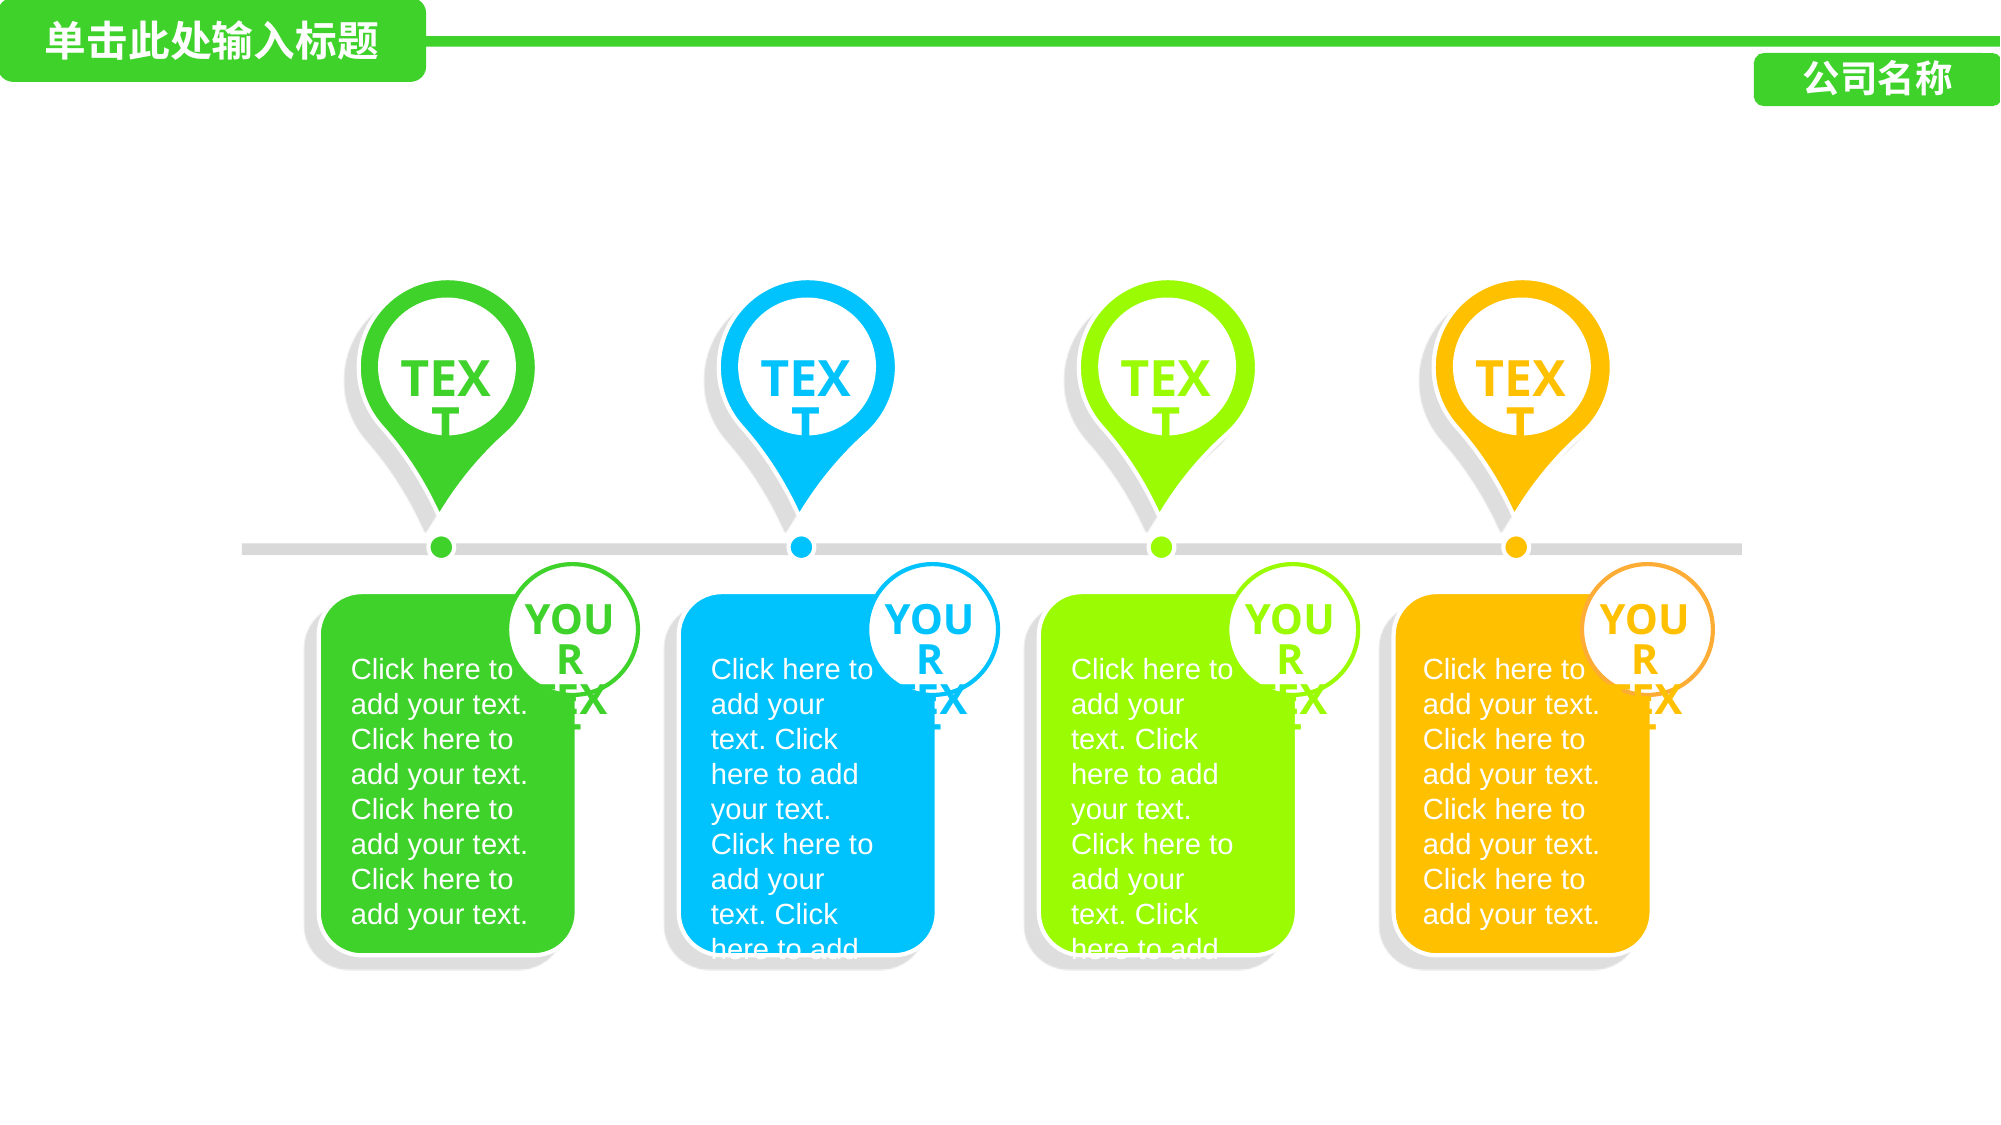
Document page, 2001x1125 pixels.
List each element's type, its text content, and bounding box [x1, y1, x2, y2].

text_box [1148, 534, 1175, 561]
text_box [1433, 278, 1612, 463]
text_box [318, 592, 577, 956]
text_box [1172, 543, 1506, 556]
text_box [1527, 543, 1742, 556]
text_box [877, 564, 988, 594]
text_box Click here to add your text. Click here to add your text. Click here to add your text. Click here to add your text. [336, 643, 555, 938]
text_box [718, 278, 897, 463]
text_box [1503, 534, 1530, 561]
text_box [428, 534, 455, 561]
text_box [358, 278, 537, 463]
text_box Click here to add your text. Click here to add your text. Click here to add your text. Click here to add your text. [1408, 643, 1633, 938]
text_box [1756, 47, 2000, 108]
text_box YOUR TEXT [1228, 594, 1352, 770]
text_box [812, 543, 1151, 556]
text_box YOUR TEXT [1582, 594, 1707, 770]
text_box [900, 770, 937, 955]
text_box [788, 534, 815, 561]
text_box [1393, 592, 1652, 956]
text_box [1078, 278, 1257, 463]
text_box [1592, 564, 1703, 594]
text_box [1707, 602, 1713, 657]
text_box YOUR TEXT [507, 594, 632, 770]
text_box [1260, 770, 1297, 955]
text_box Click here to add your text. Click here to add your text. Click here to add your text. Click here to add your text. [696, 643, 900, 1008]
text_box [452, 543, 791, 556]
text_box [427, 35, 2000, 48]
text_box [0, 0, 424, 80]
text_box [632, 602, 638, 657]
text_box [1237, 564, 1348, 594]
text_box [678, 592, 878, 947]
text_box Click here to add your text. Click here to add your text. Click here to add your text. Click here to add your text. [1056, 643, 1260, 1008]
text_box [517, 564, 628, 594]
text_box [1038, 592, 1238, 947]
text_box [241, 543, 431, 556]
text_box [992, 602, 999, 657]
text_box YOUR TEXT [868, 594, 992, 770]
text_box [1352, 601, 1359, 658]
